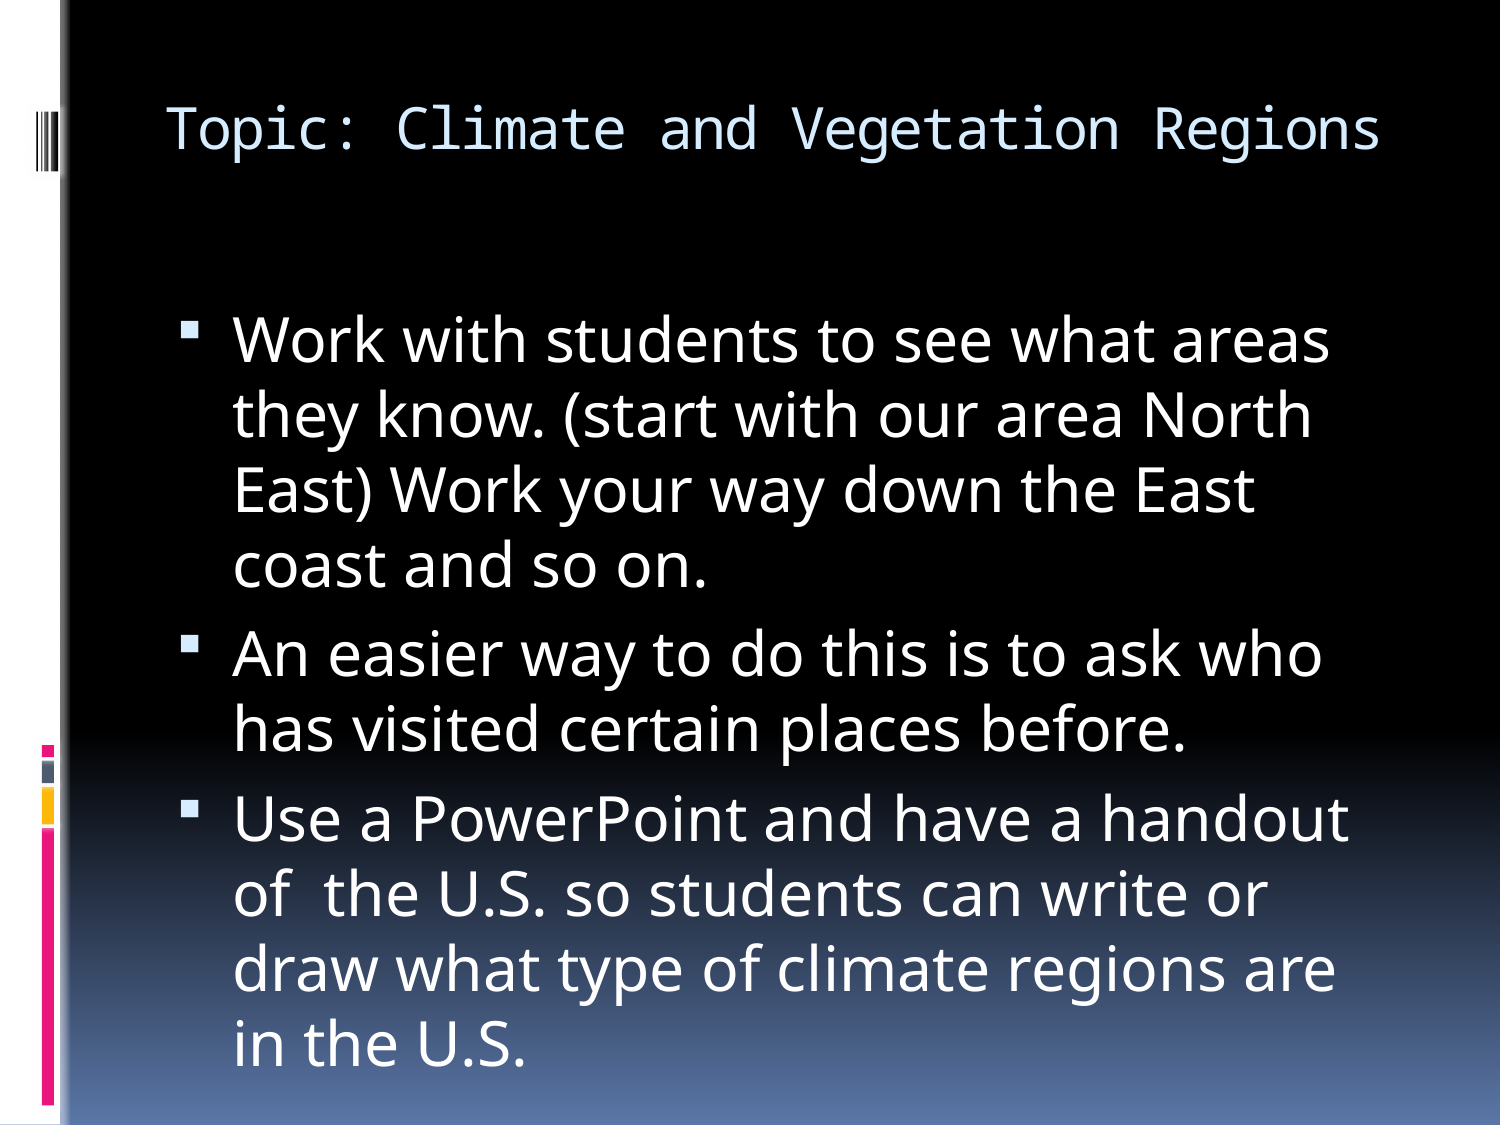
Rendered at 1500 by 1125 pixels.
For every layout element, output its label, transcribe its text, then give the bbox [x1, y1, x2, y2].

list Work with students to see what areas they know. (start with our area North East) Work your way down the East coast and so on. An easier way to do this is to ask who has visited certain places before. Use a PowerPoint and have a handout of the U.S. so students can write or draw what type of climate regions are in the U.S. [150, 292, 1425, 1043]
title Topic: Climate and Vegetation Regions [150, 83, 1425, 234]
